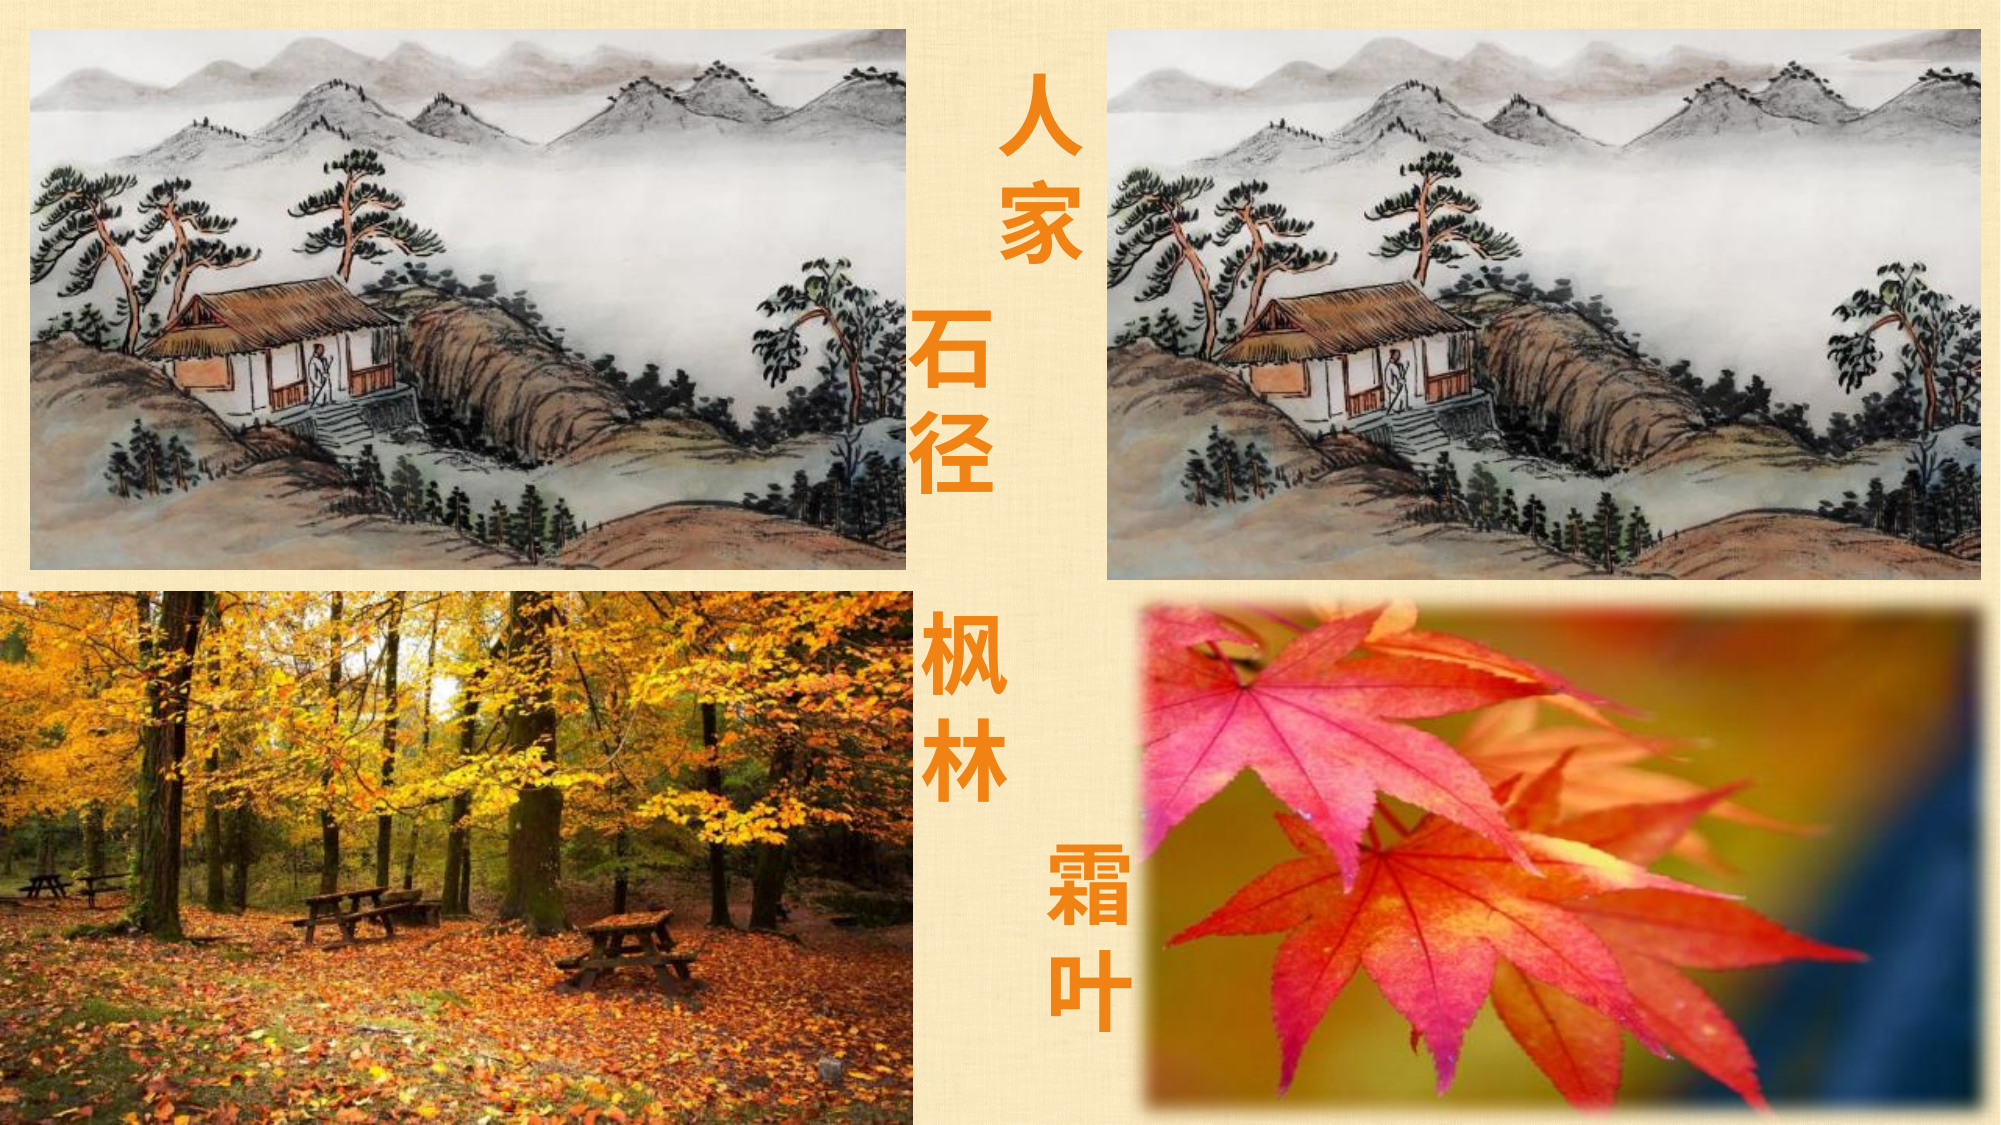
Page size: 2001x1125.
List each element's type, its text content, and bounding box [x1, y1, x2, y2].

picture [0, 0, 2001, 1125]
text_box 石径 [906, 283, 1019, 512]
text_box 霜叶 [1030, 821, 1125, 1050]
text_box 人家 [981, 53, 1107, 282]
text_box 枫林 [913, 591, 1031, 820]
